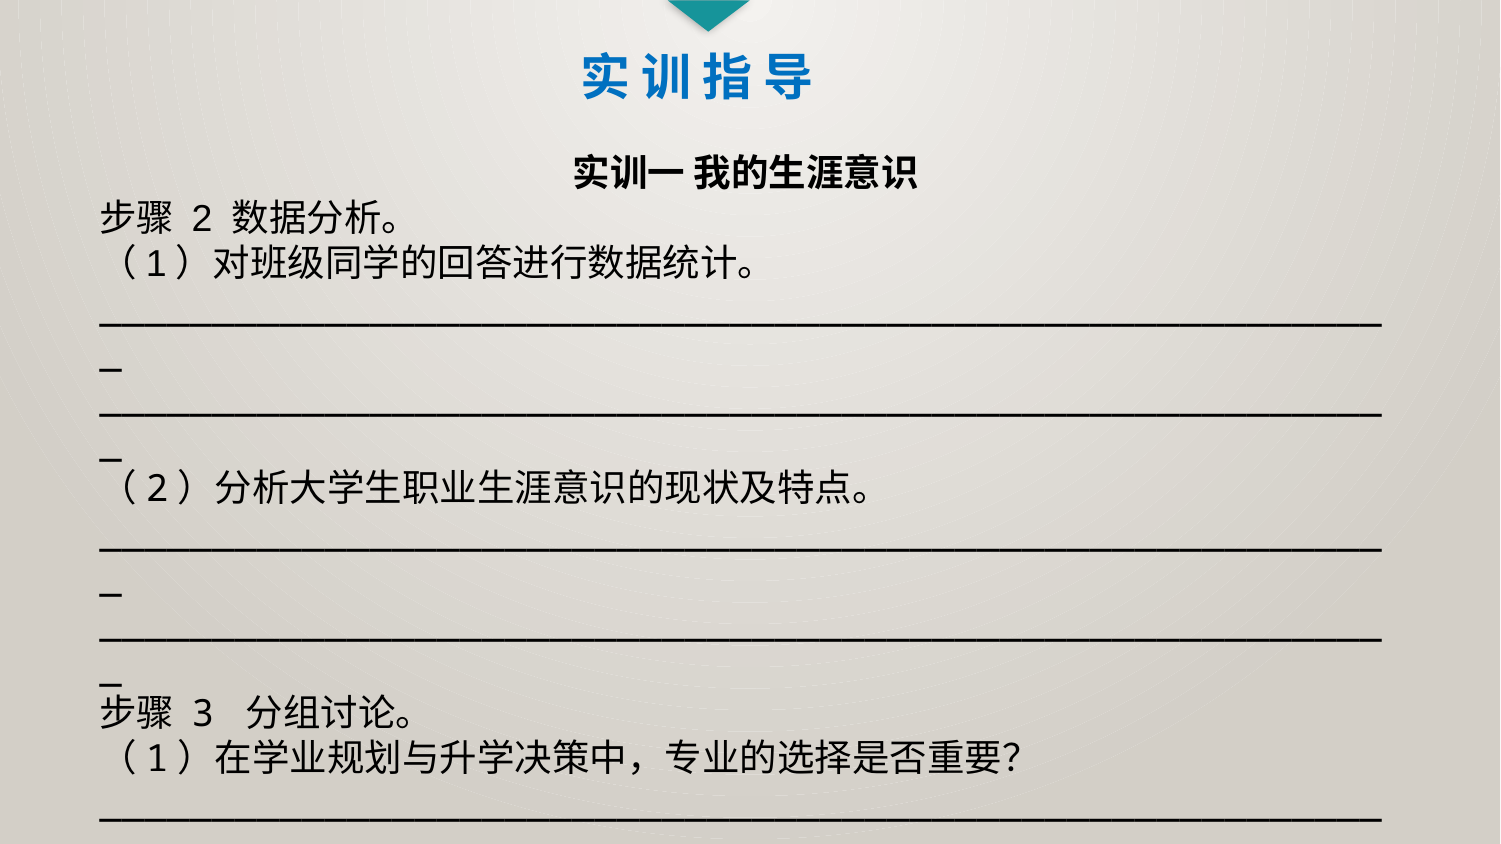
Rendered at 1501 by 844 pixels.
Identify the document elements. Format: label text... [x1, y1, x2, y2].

text_box 实训一 我的生涯意识 步骤 2 数据分析。 （1）对班级同学的回答进行数据统计。 __________________________________________________________ __________________________________________________________ （2）分析大学生职业生涯意识的现状及特点。 __________________________________________________________ __________________________________________________________ 步骤 3 分组讨论。 （1）在学业规划与升学决策中，专业的选择是否重要？ __________________________________________________________ __________________________________________________________ （2）在大学生活中，是否需要树立明确的职业生涯目标？ __________________________________________________________ __________________________________________________________ [84, 141, 1408, 844]
text_box [665, 0, 752, 33]
text_box 实 训 指 导 [565, 37, 852, 113]
